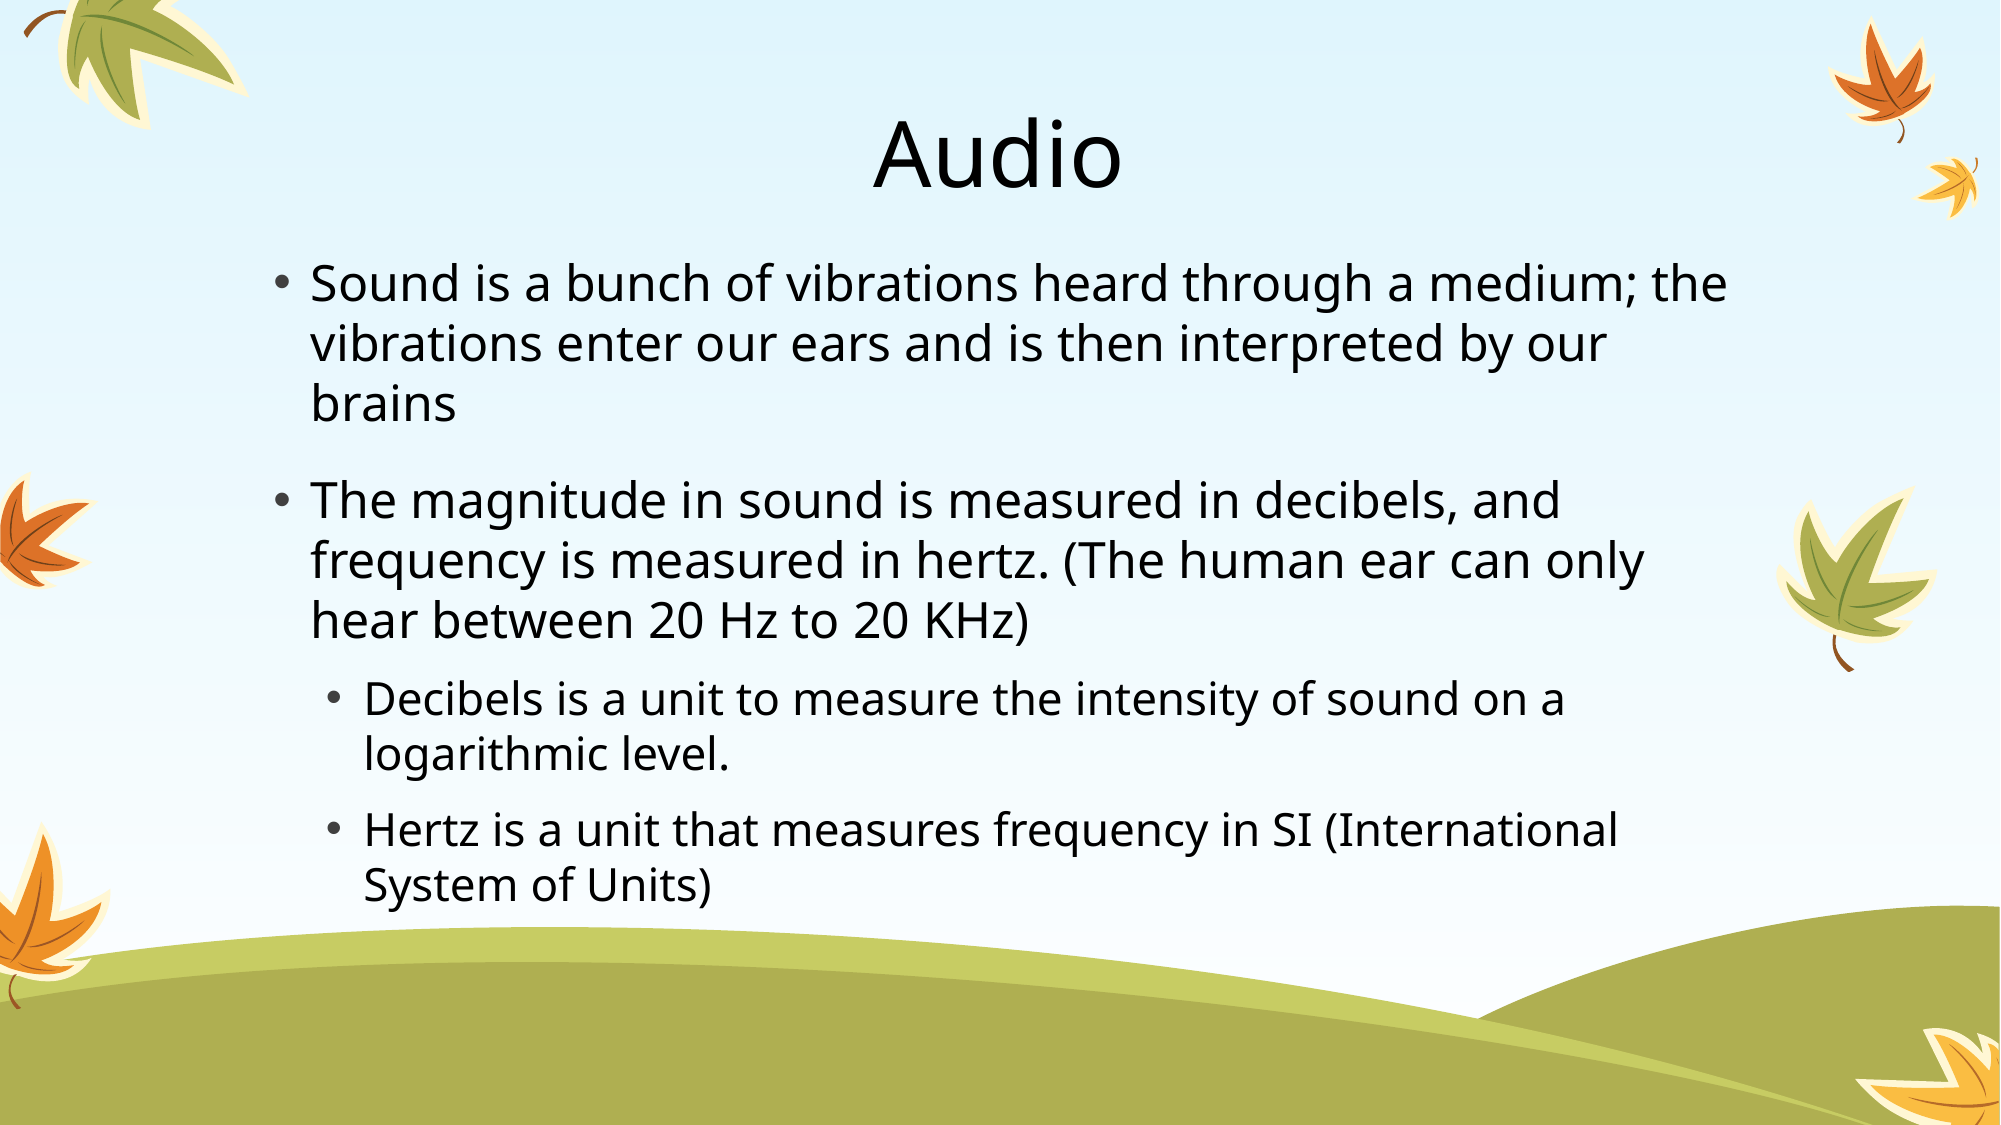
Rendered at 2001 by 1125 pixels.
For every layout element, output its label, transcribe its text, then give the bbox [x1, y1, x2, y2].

list Sound is a bunch of vibrations heard through a medium; the vibrations enter our ears and is then interpreted by our brains The magnitude in sound is measured in decibels, and frequency is measured in hertz. (The human ear can only hear between 20 Hz to 20 KHz) Decibels is a unit to measure the intensity of sound on a logarithmic level. Hertz is a unit that measures frequency in SI (International System of Units) [250, 243, 1750, 925]
title Audio [249, 12, 1749, 216]
